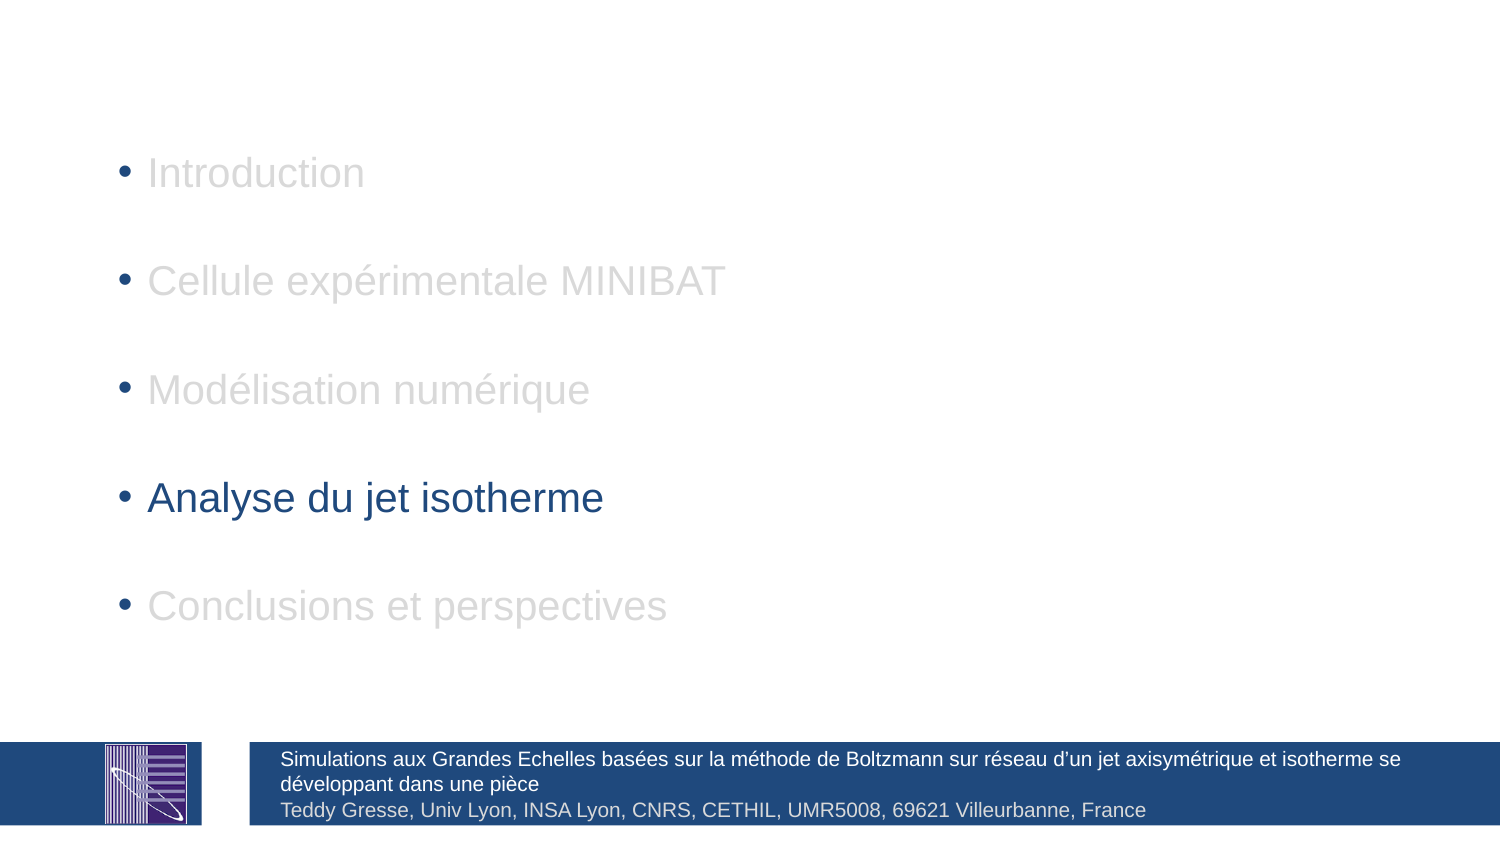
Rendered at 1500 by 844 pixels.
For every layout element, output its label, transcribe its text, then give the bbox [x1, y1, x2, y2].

list Introduction Cellule expérimentale MINIBAT Modélisation numérique Analyse du jet isotherme Conclusions et perspectives [103, 138, 1397, 706]
text_box Simulations aux Grandes Echelles basées sur la méthode de Boltzmann sur réseau d’un jet axisymétrique et isotherme se développant dans une pièce [265, 752, 1471, 788]
text_box Teddy Gresse, Univ Lyon, INSA Lyon, CNRS, CETHIL, UMR5008, 69621 Villeurbanne, France [265, 789, 1471, 825]
picture [105, 744, 187, 824]
